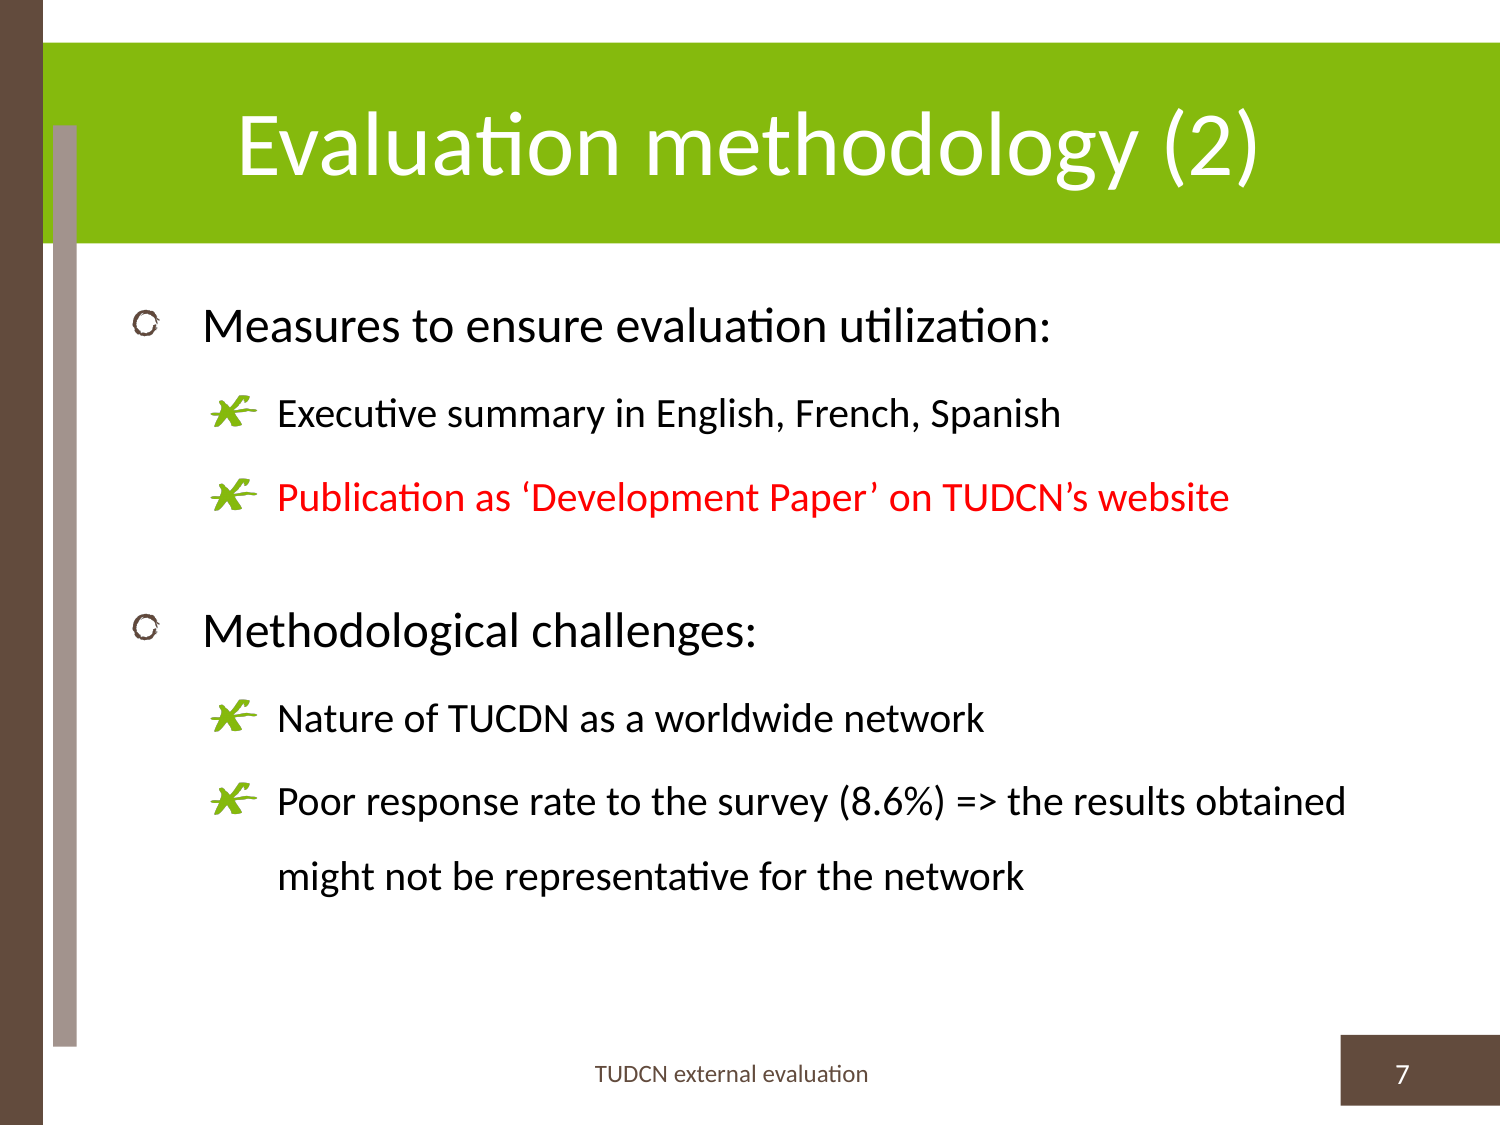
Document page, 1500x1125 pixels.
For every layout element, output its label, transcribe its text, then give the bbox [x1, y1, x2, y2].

picture [202, 472, 264, 517]
title Evaluation methodology (2) [75, 45, 1425, 233]
list Measures to ensure evaluation utilization: Executive summary in English, French, Spanish Publication as ‘Development Paper’ on TUDCN’s website Methodological challenges: Nature of TUCDN as a worldwide network Poor response rate to the survey (8.6%) => the results obtained might not be representative for the network [112, 255, 1425, 1012]
picture [127, 305, 164, 341]
footer TUDCN external evaluation [537, 1042, 928, 1103]
picture [202, 776, 264, 821]
picture [127, 609, 164, 645]
picture [202, 693, 264, 738]
slide_number 7 [1074, 1042, 1425, 1103]
picture [202, 389, 264, 433]
